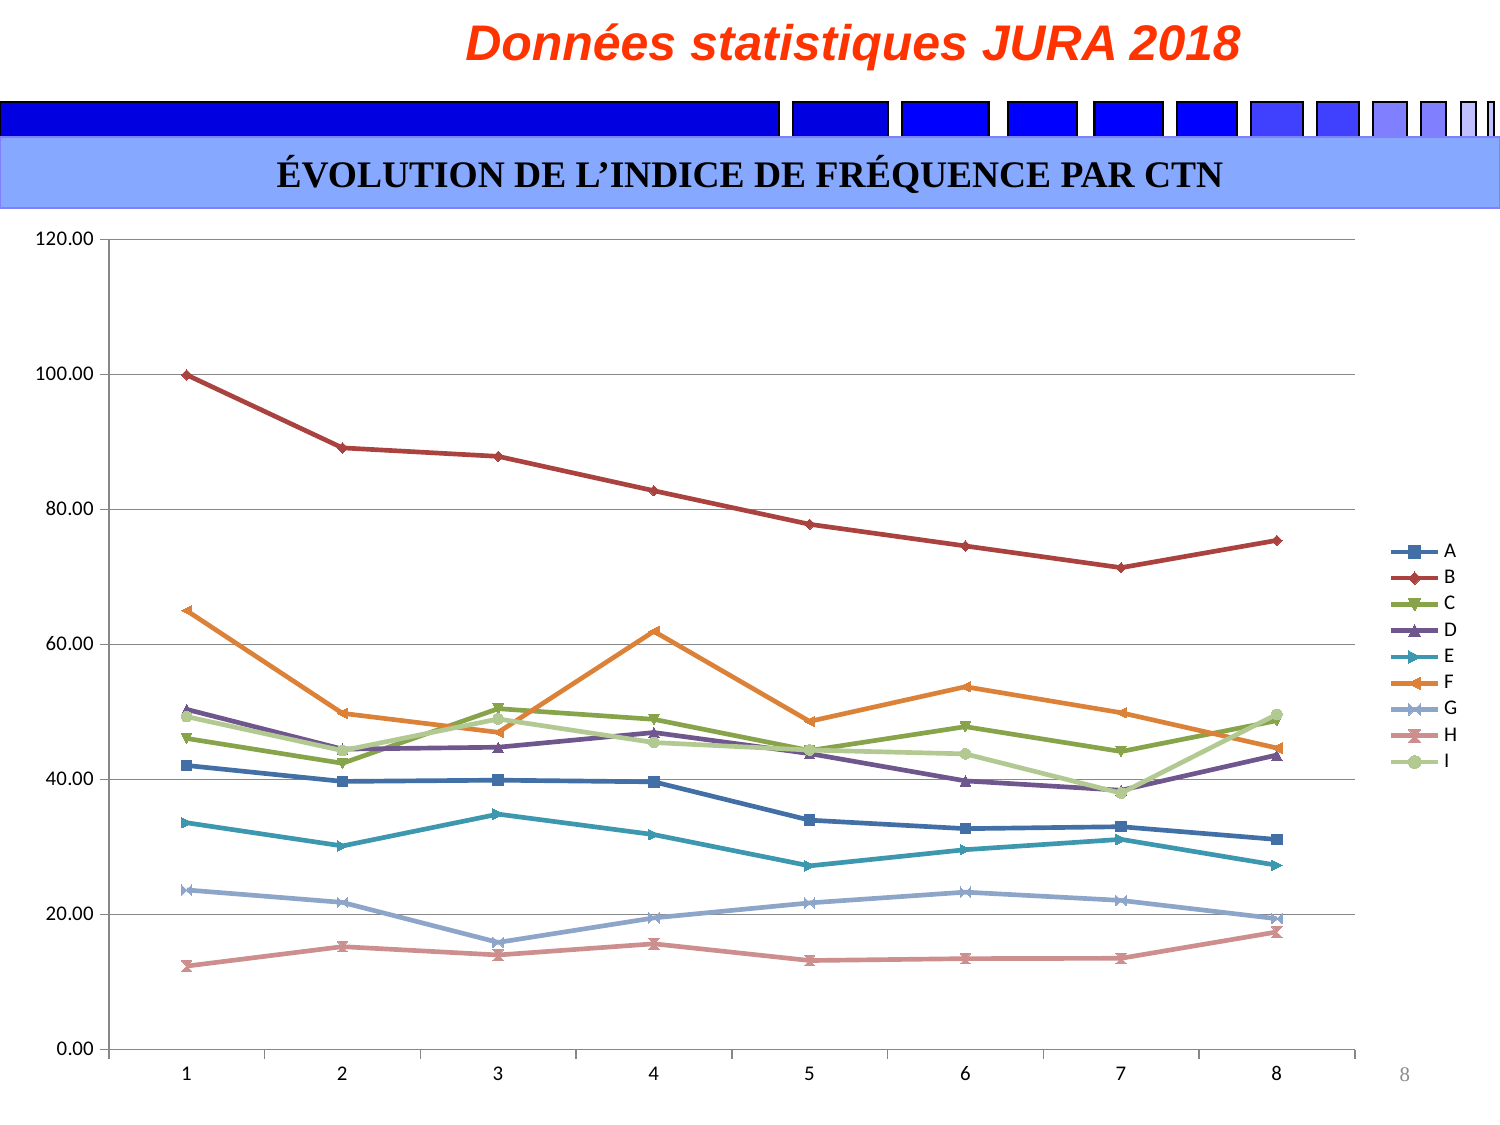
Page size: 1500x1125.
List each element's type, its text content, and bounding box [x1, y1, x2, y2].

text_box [0, 101, 1495, 140]
text_box Données statistiques JURA 2018 [230, 3, 1477, 78]
text_box ÉVOLUTION DE L’INDICE DE FRÉQUENCE PAR CTN [0, 137, 1500, 208]
chart [4, 211, 1477, 1103]
